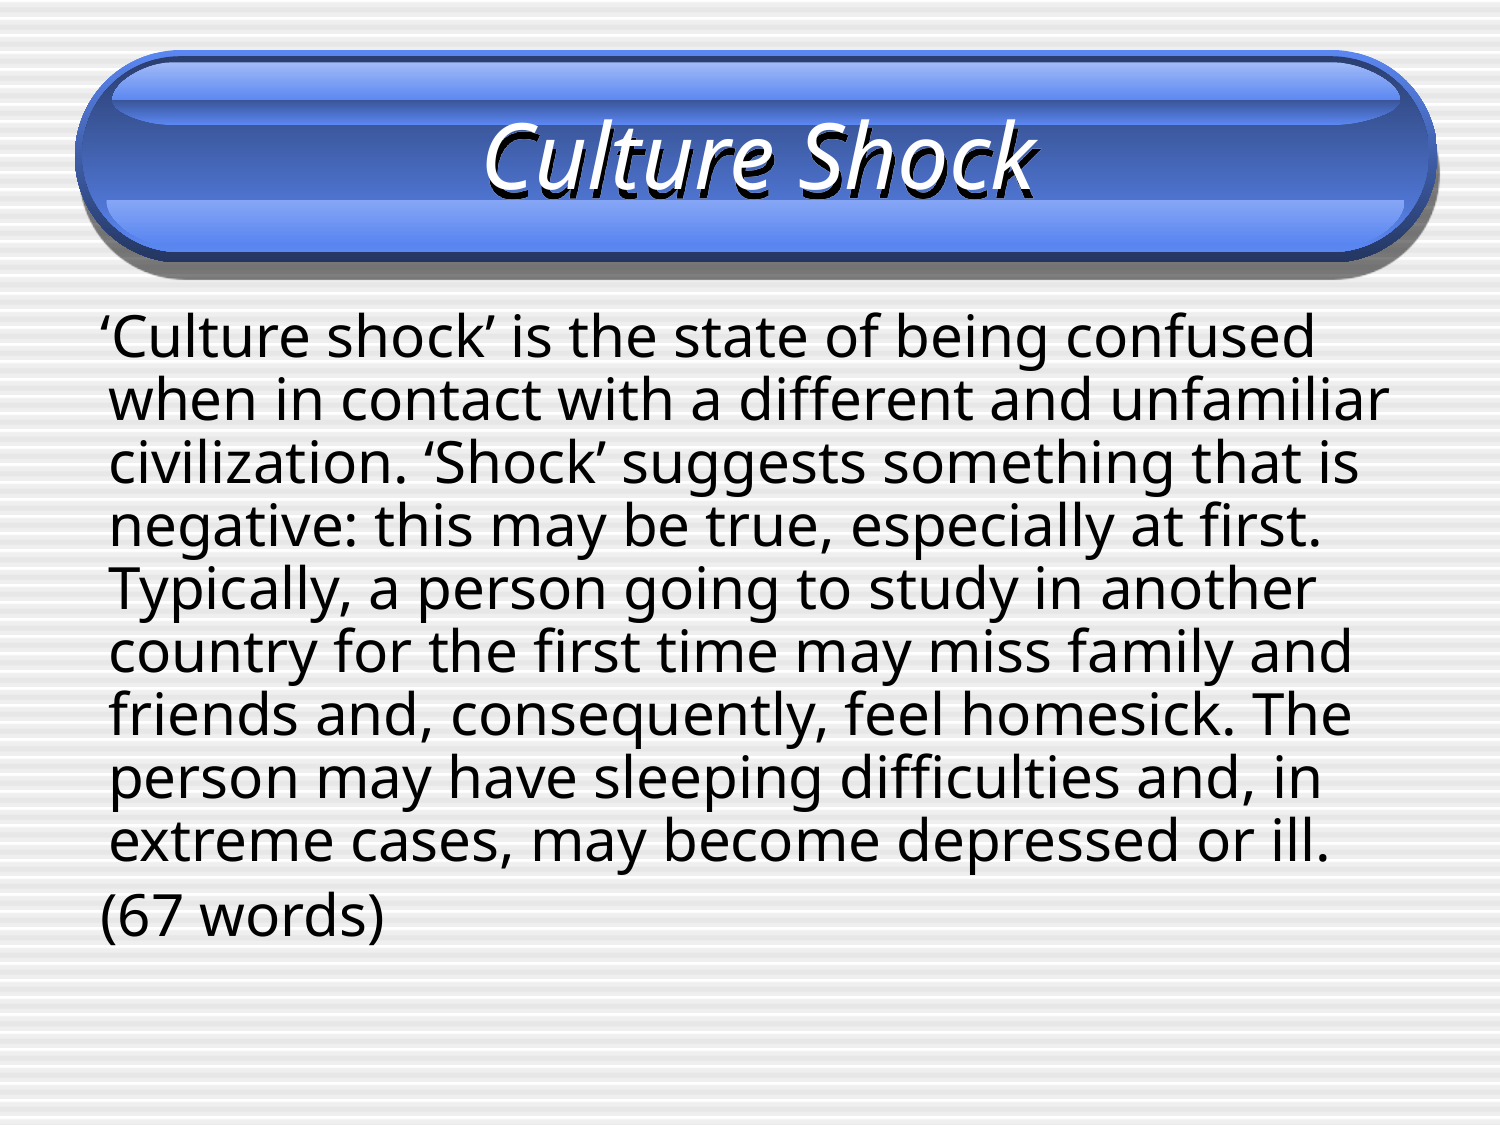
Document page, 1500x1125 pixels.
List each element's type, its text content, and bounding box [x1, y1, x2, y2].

title Culture Shock [129, 79, 1388, 226]
picture [0, 0, 1500, 1125]
list ‘Culture shock’ is the state of being confused when in contact with a different and unfamiliar civilization. ‘Shock’ suggests something that is negative: this may be true, especially at first. Typically, a person going to study in another country for the first time may miss family and friends and, consequently, feel homesick. The person may have sleeping difficulties and, in extreme cases, may become depressed or ill. (67 words) [74, 299, 1426, 1013]
